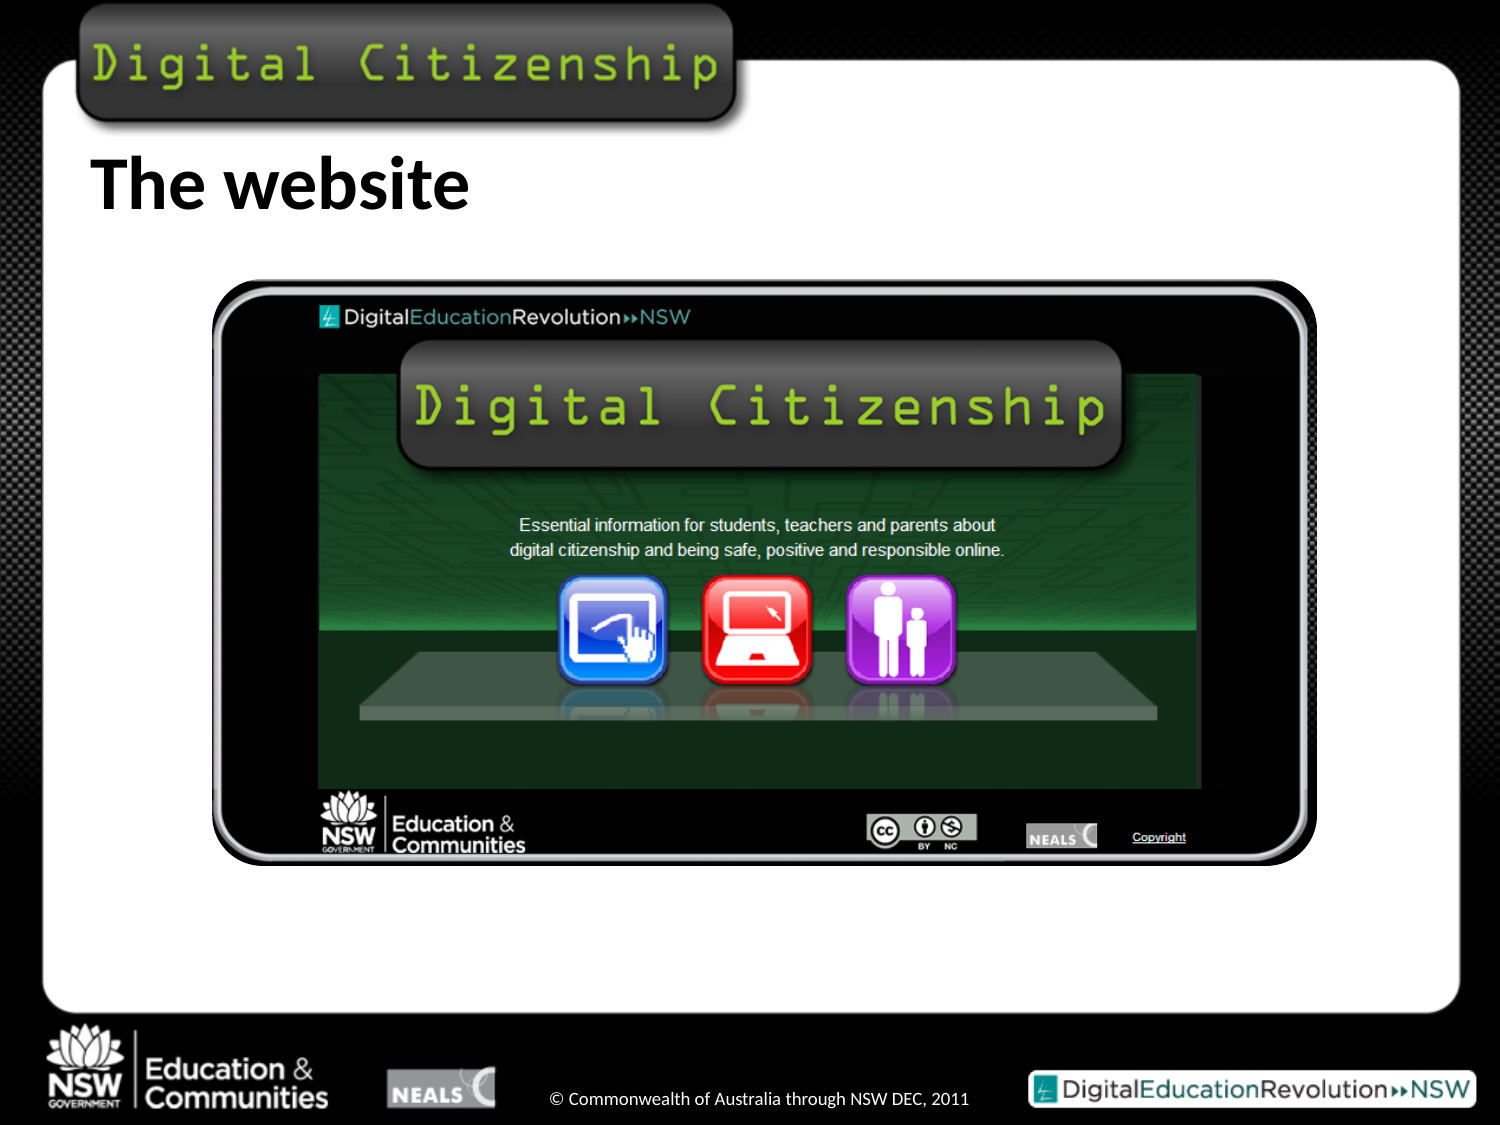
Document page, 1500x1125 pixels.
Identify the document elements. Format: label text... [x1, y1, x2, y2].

title The website [75, 126, 1425, 233]
picture [0, 0, 1500, 1125]
